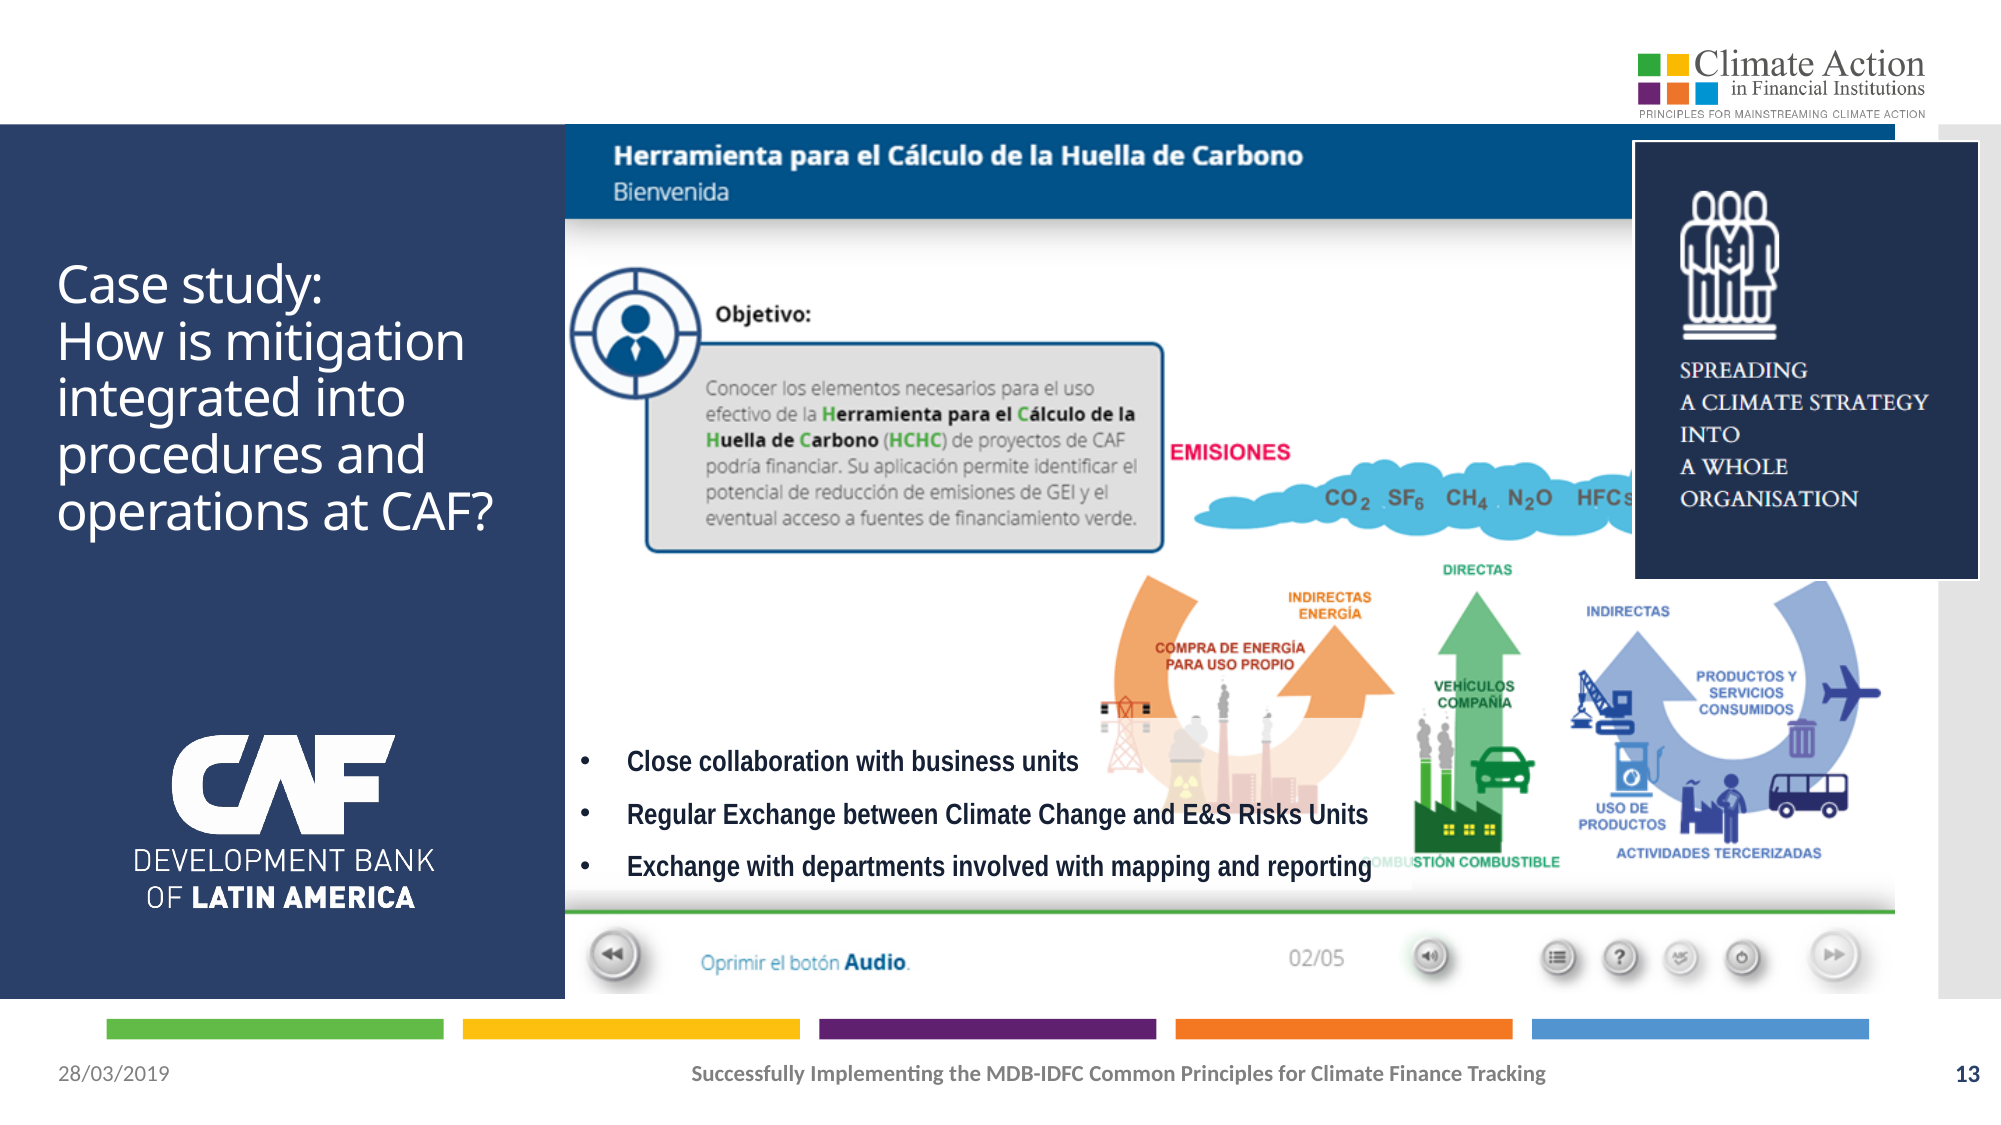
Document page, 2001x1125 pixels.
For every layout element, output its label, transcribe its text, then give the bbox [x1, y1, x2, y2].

title Case study: How is mitigation integrated into procedures and operations at CAF? [41, 251, 525, 630]
picture [565, 46, 1979, 994]
slide_number 13 [1744, 1042, 1996, 1103]
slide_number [43, 1042, 493, 1103]
footer Successfully Implementing the MDB-IDFC Common Principles for Climate Finance Tracking [634, 1042, 1605, 1103]
picture [131, 735, 435, 915]
